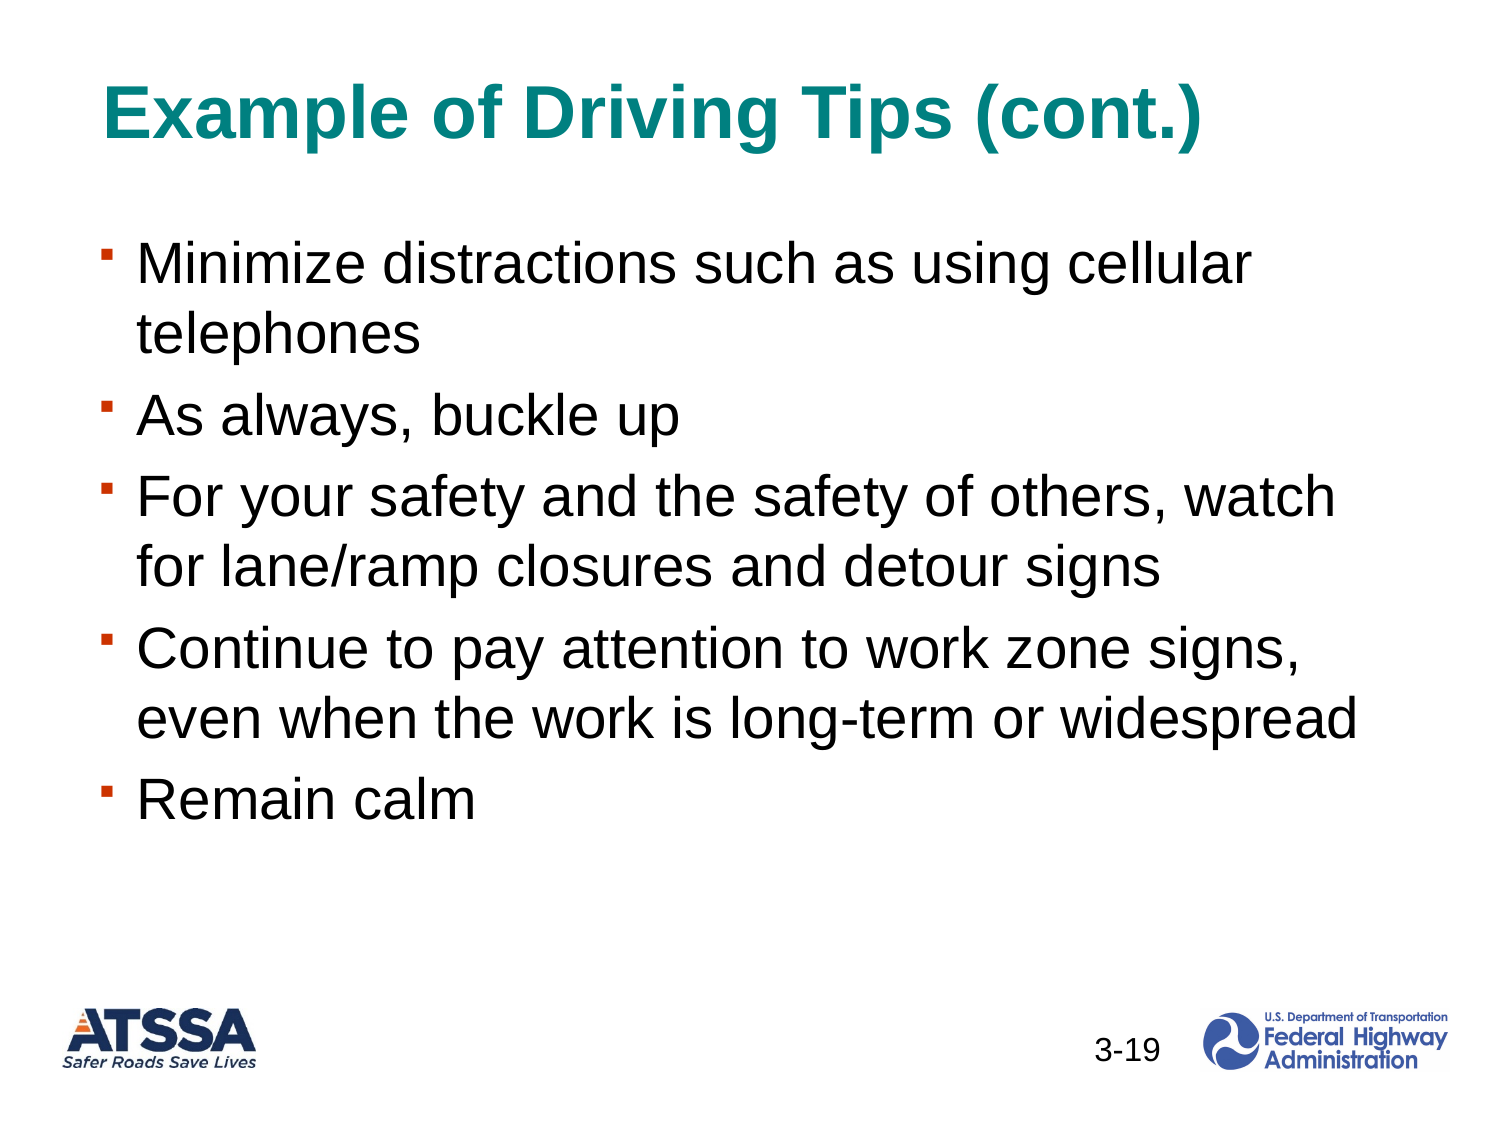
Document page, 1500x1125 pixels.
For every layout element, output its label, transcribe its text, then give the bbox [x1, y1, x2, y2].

picture [62, 1008, 256, 1068]
title Example of Driving Tips (cont.) [87, 0, 1500, 218]
picture [1200, 1008, 1450, 1072]
list Minimize distractions such as using cellular telephones As always, buckle up For your safety and the safety of others, watch for lane/ramp closures and detour signs Continue to pay attention to work zone signs, even when the work is long-term or widespread Remain calm [83, 217, 1384, 978]
